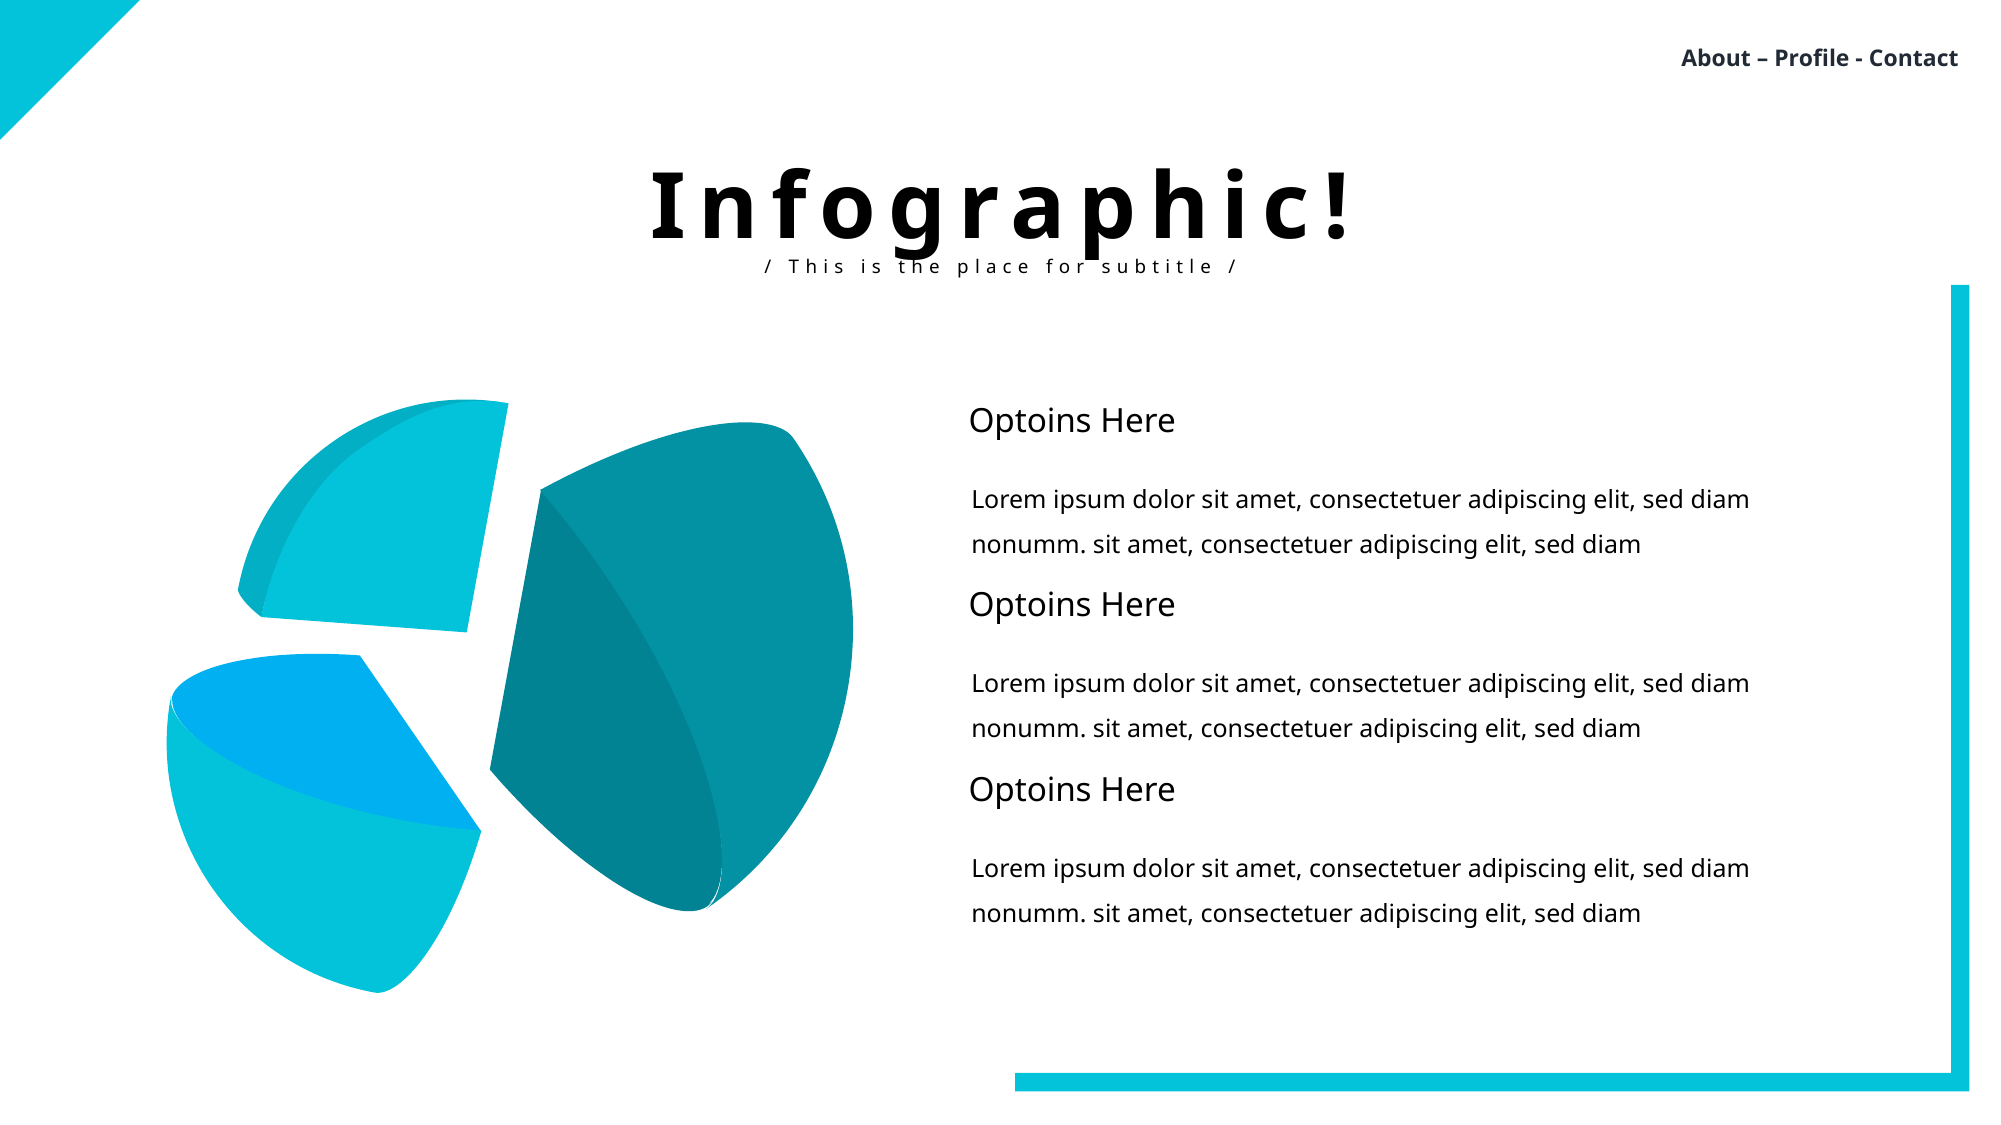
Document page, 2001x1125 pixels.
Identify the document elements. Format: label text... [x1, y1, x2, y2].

text_box Optoins Here [953, 391, 1191, 447]
text_box [1014, 284, 1970, 1092]
text_box [261, 400, 509, 633]
text_box [237, 399, 481, 617]
text_box Lorem ipsum dolor sit amet, consectetuer adipiscing elit, sed diam nonumm. sit amet, consectetuer adipiscing elit, sed diam [956, 461, 1787, 566]
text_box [613, 140, 1387, 285]
text_box [166, 696, 482, 993]
text_box Lorem ipsum dolor sit amet, consectetuer adipiscing elit, sed diam nonumm. sit amet, consectetuer adipiscing elit, sed diam [956, 830, 1787, 935]
text_box [540, 422, 854, 909]
text_box [171, 653, 481, 830]
text_box Optoins Here [953, 576, 1191, 631]
text_box [0, 0, 142, 142]
text_box Lorem ipsum dolor sit amet, consectetuer adipiscing elit, sed diam nonumm. sit amet, consectetuer adipiscing elit, sed diam [956, 645, 1787, 751]
text_box Optoins Here [953, 760, 1191, 816]
text_box [489, 492, 722, 912]
text_box About – Profile - Contact [1557, 29, 1989, 85]
